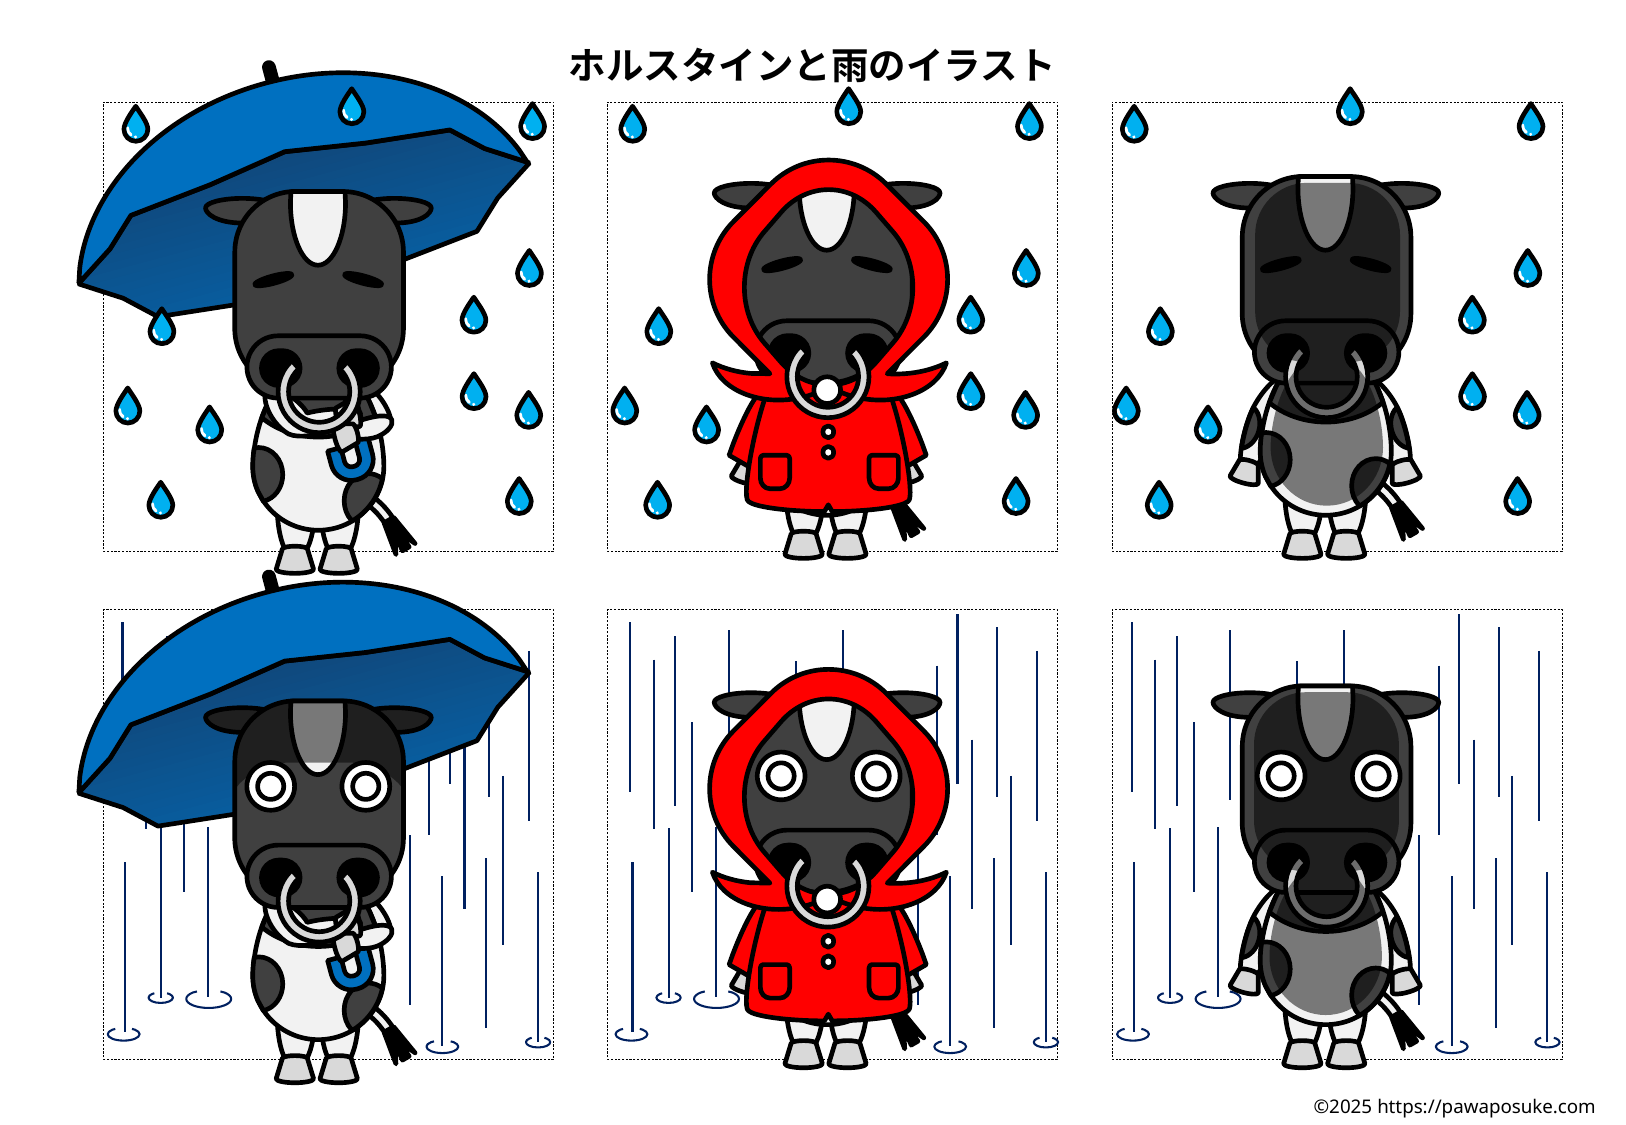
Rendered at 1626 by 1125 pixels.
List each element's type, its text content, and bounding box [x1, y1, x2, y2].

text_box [1114, 88, 1544, 559]
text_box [1116, 613, 1560, 1068]
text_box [615, 613, 1059, 1068]
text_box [612, 88, 1042, 559]
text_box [70, 571, 551, 1084]
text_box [70, 61, 545, 574]
text_box ホルスタインと雨のイラスト [554, 34, 1071, 95]
